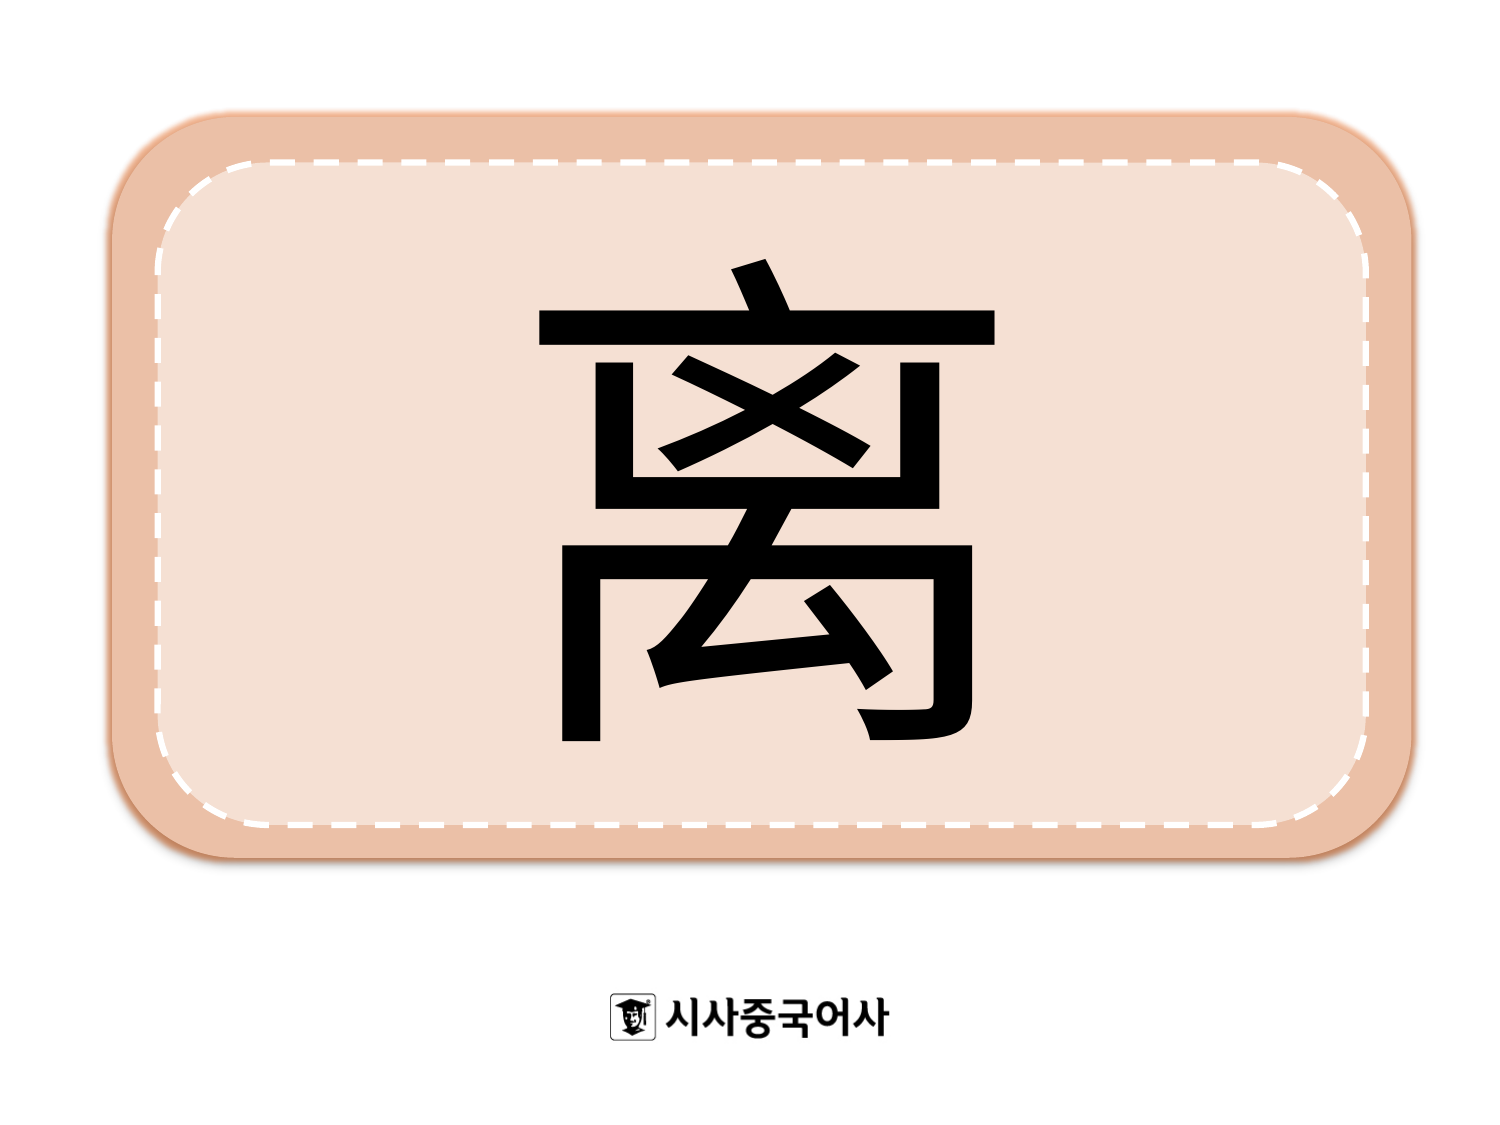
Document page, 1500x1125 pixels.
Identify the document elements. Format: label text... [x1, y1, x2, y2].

text_box 离 [162, 160, 1371, 824]
picture [602, 987, 898, 1047]
